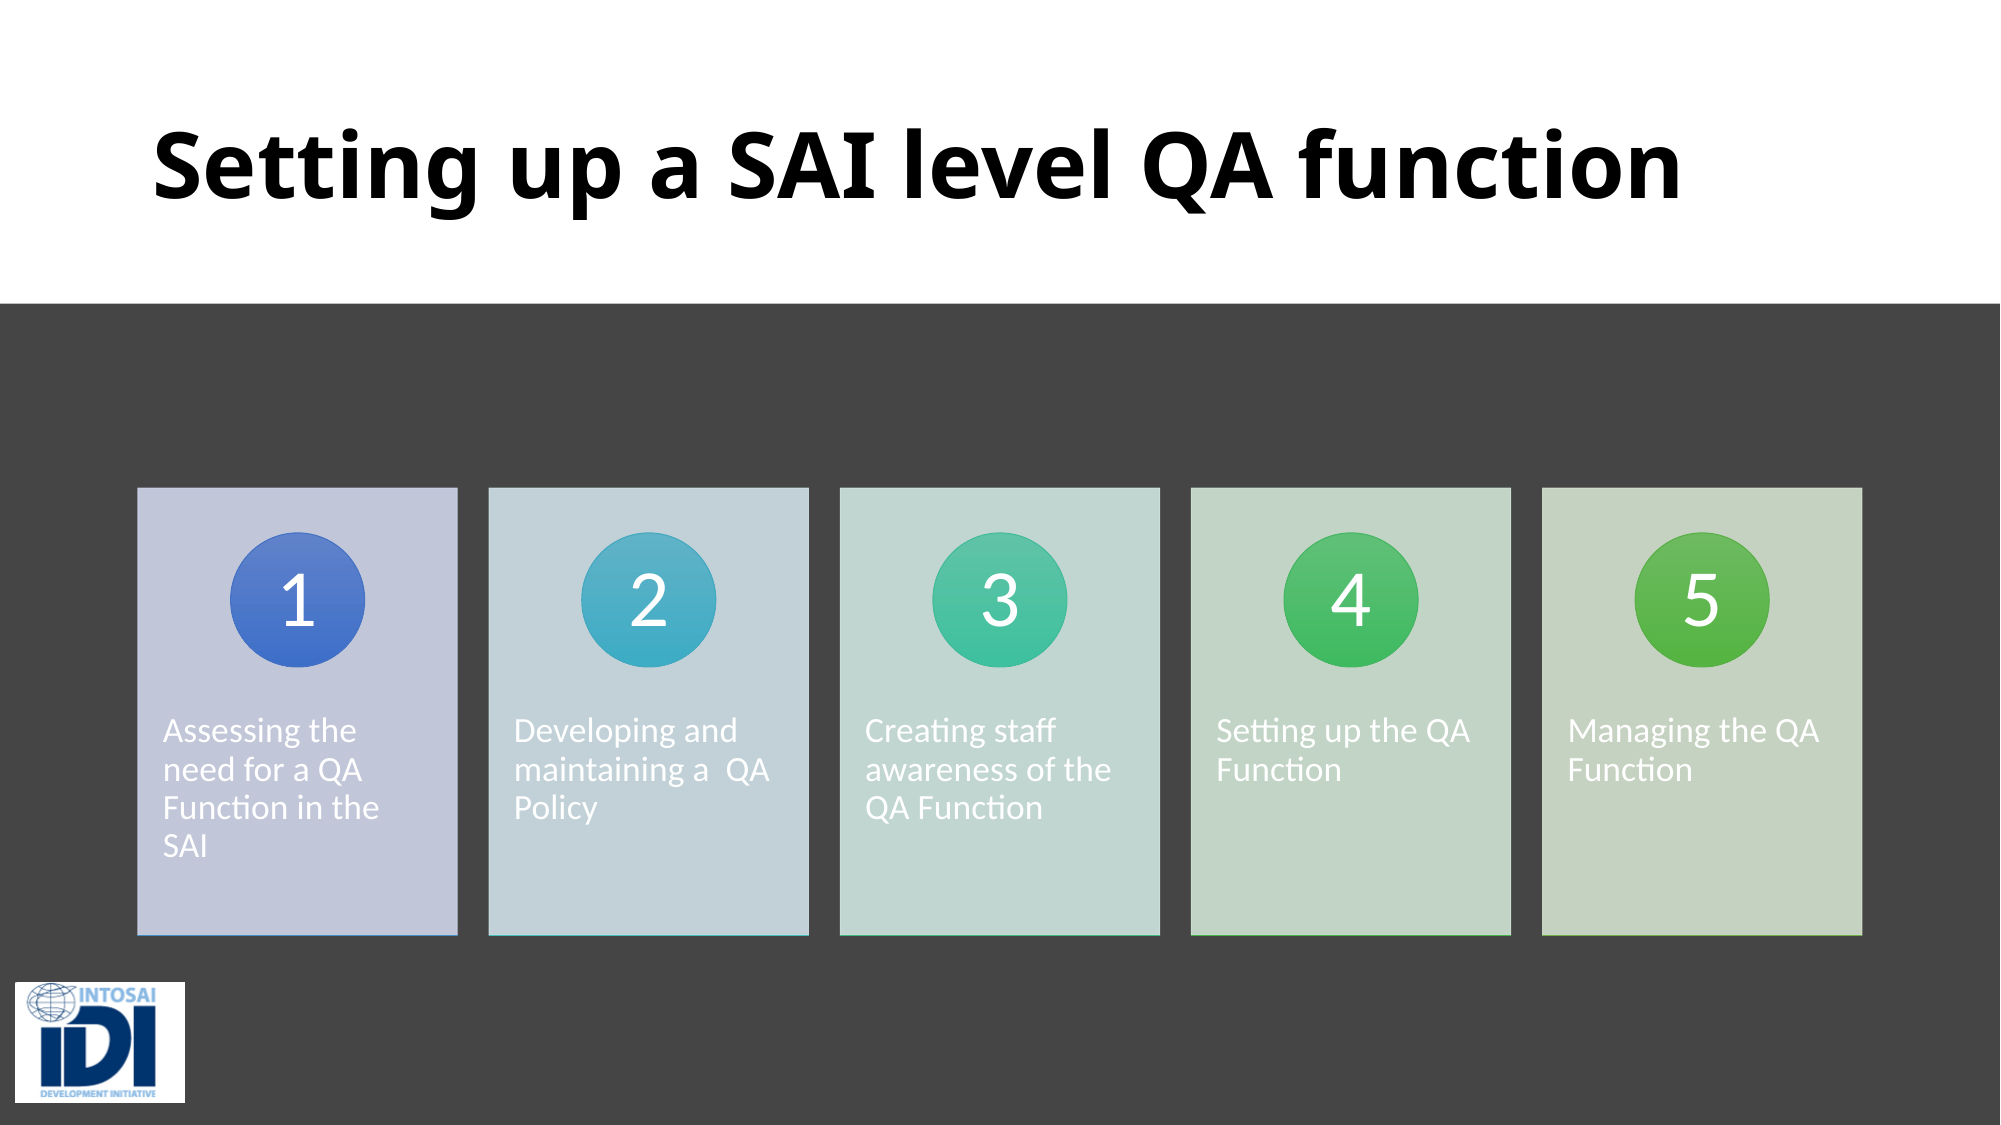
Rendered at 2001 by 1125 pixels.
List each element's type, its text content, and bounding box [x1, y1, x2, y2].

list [137, 410, 1863, 1014]
text_box [0, 0, 2000, 305]
title Setting up a SAI level QA function [137, 59, 1863, 278]
picture [15, 982, 185, 1103]
